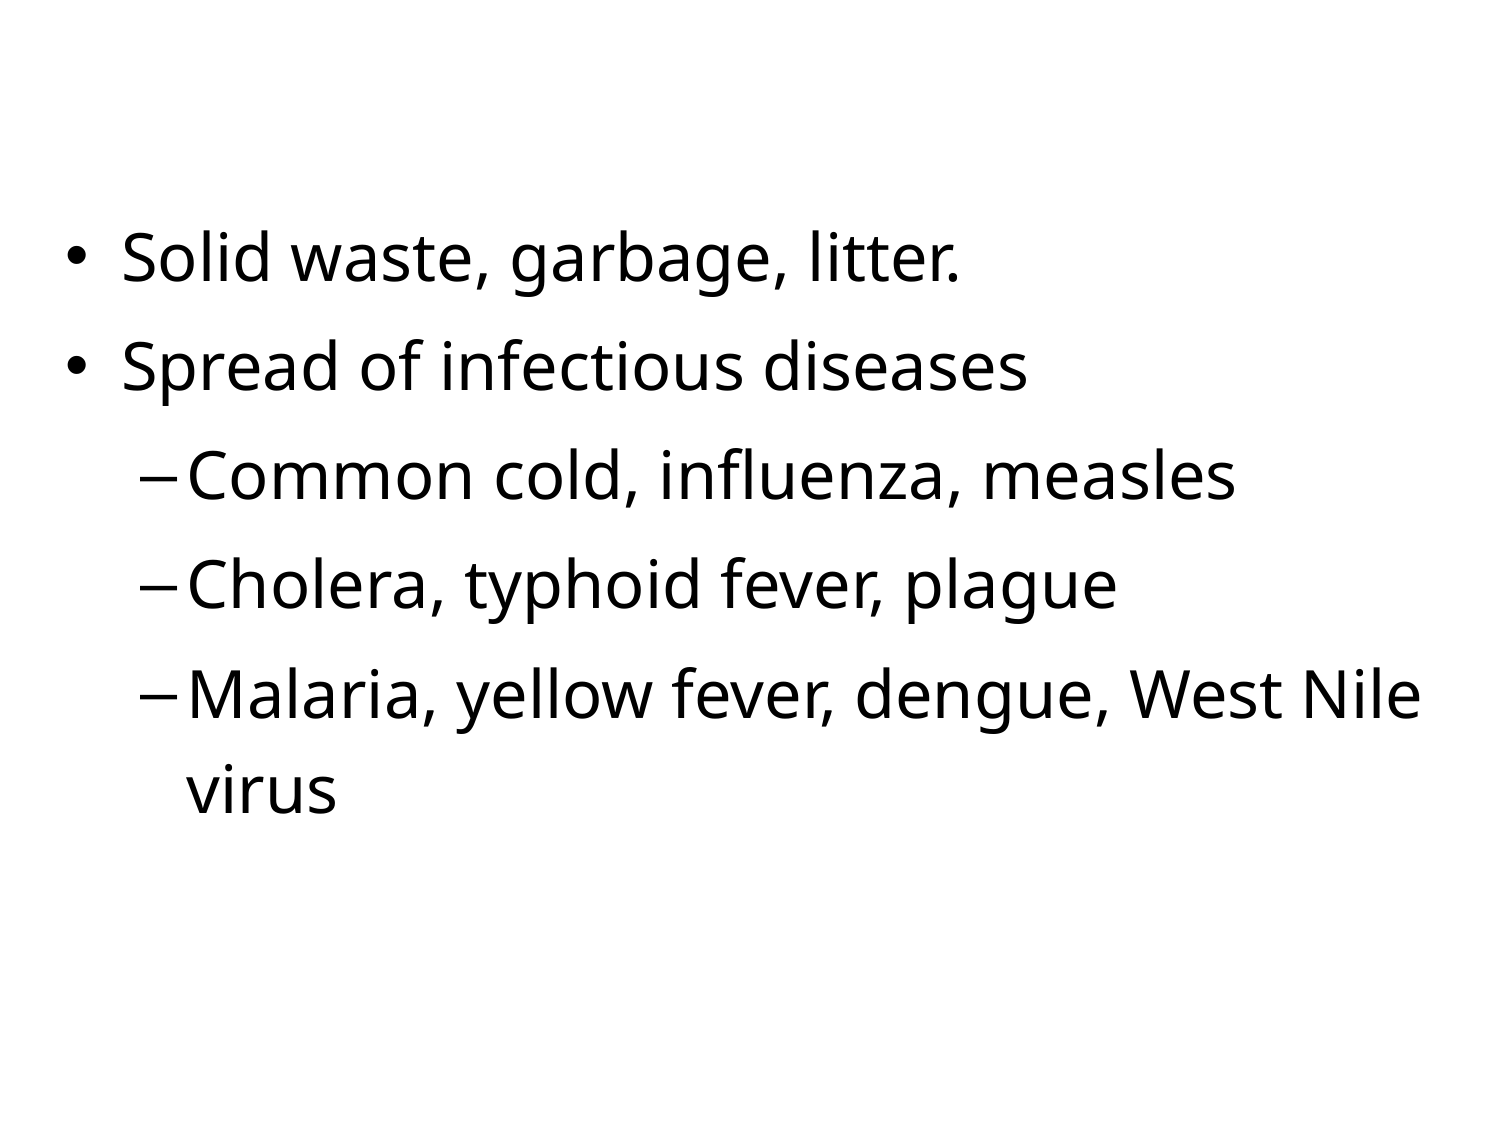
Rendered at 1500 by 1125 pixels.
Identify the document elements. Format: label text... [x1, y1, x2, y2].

text_box Solid waste, garbage, litter. Spread of infectious diseases Common cold, influenza, measles Cholera, typhoid fever, plague Malaria, yellow fever, dengue, West Nile virus [49, 191, 1463, 863]
